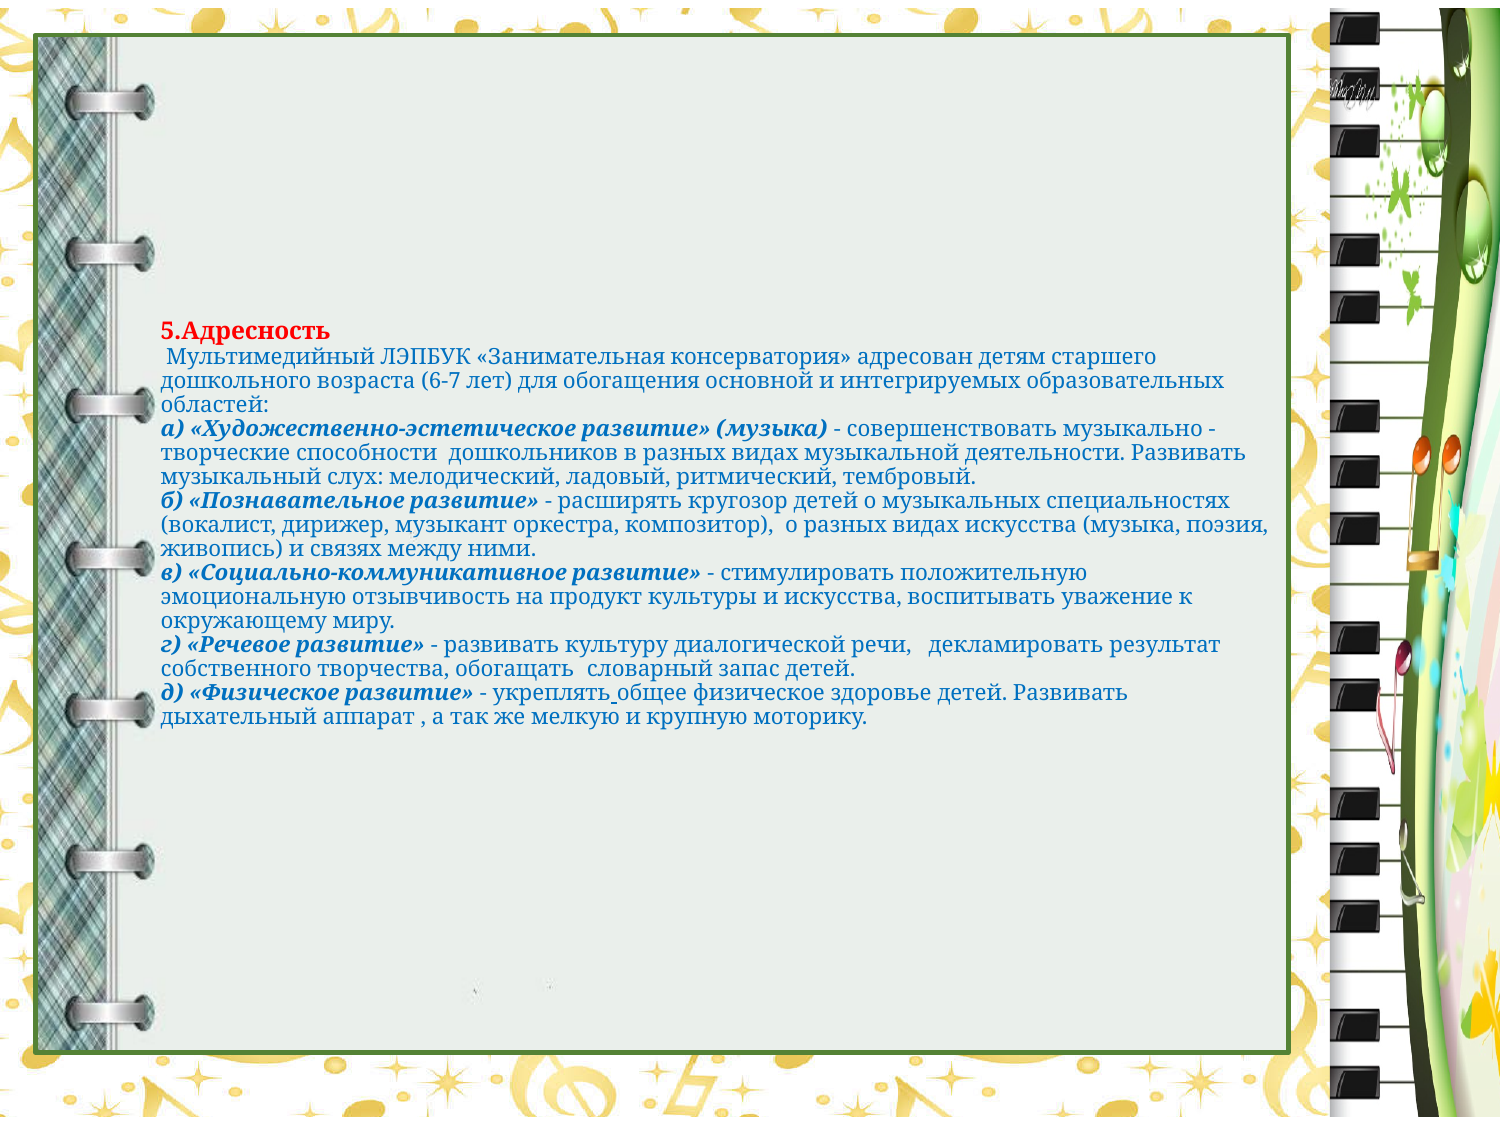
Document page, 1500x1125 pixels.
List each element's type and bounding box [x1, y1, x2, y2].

list [0, 8, 1329, 1117]
picture [37, 37, 1286, 1051]
picture [1329, 8, 1500, 1117]
